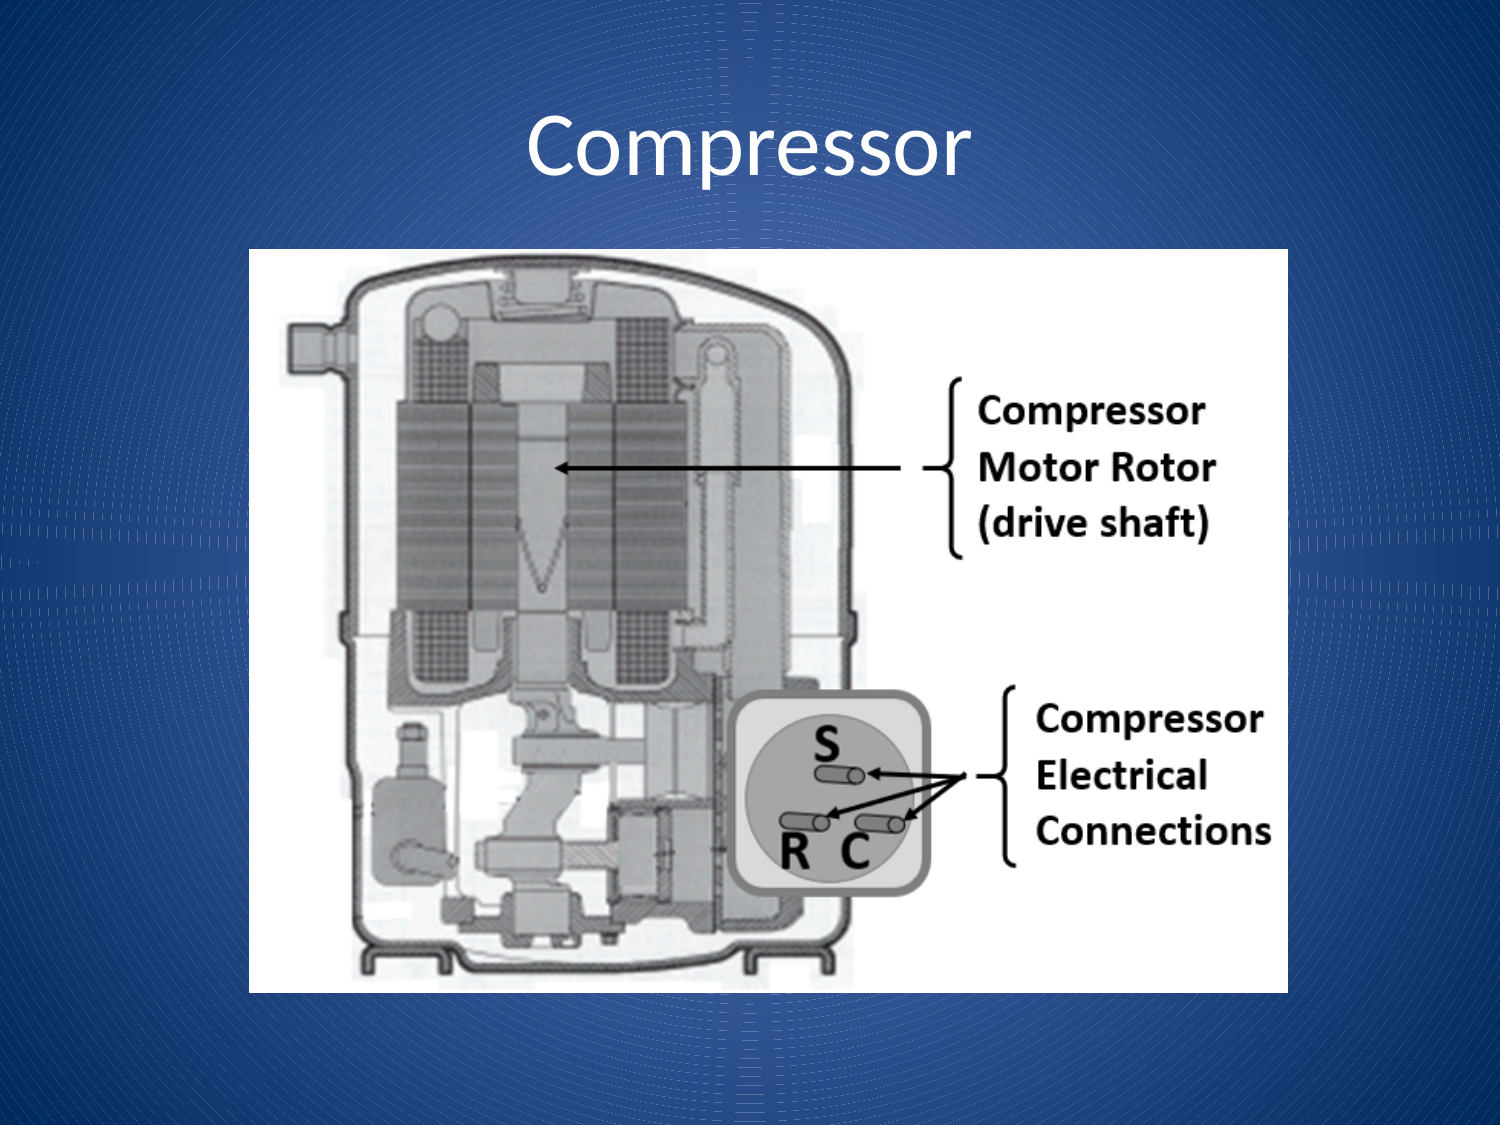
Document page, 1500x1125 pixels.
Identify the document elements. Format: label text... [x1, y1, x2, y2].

title Compressor [75, 45, 1425, 233]
picture [249, 249, 1288, 993]
